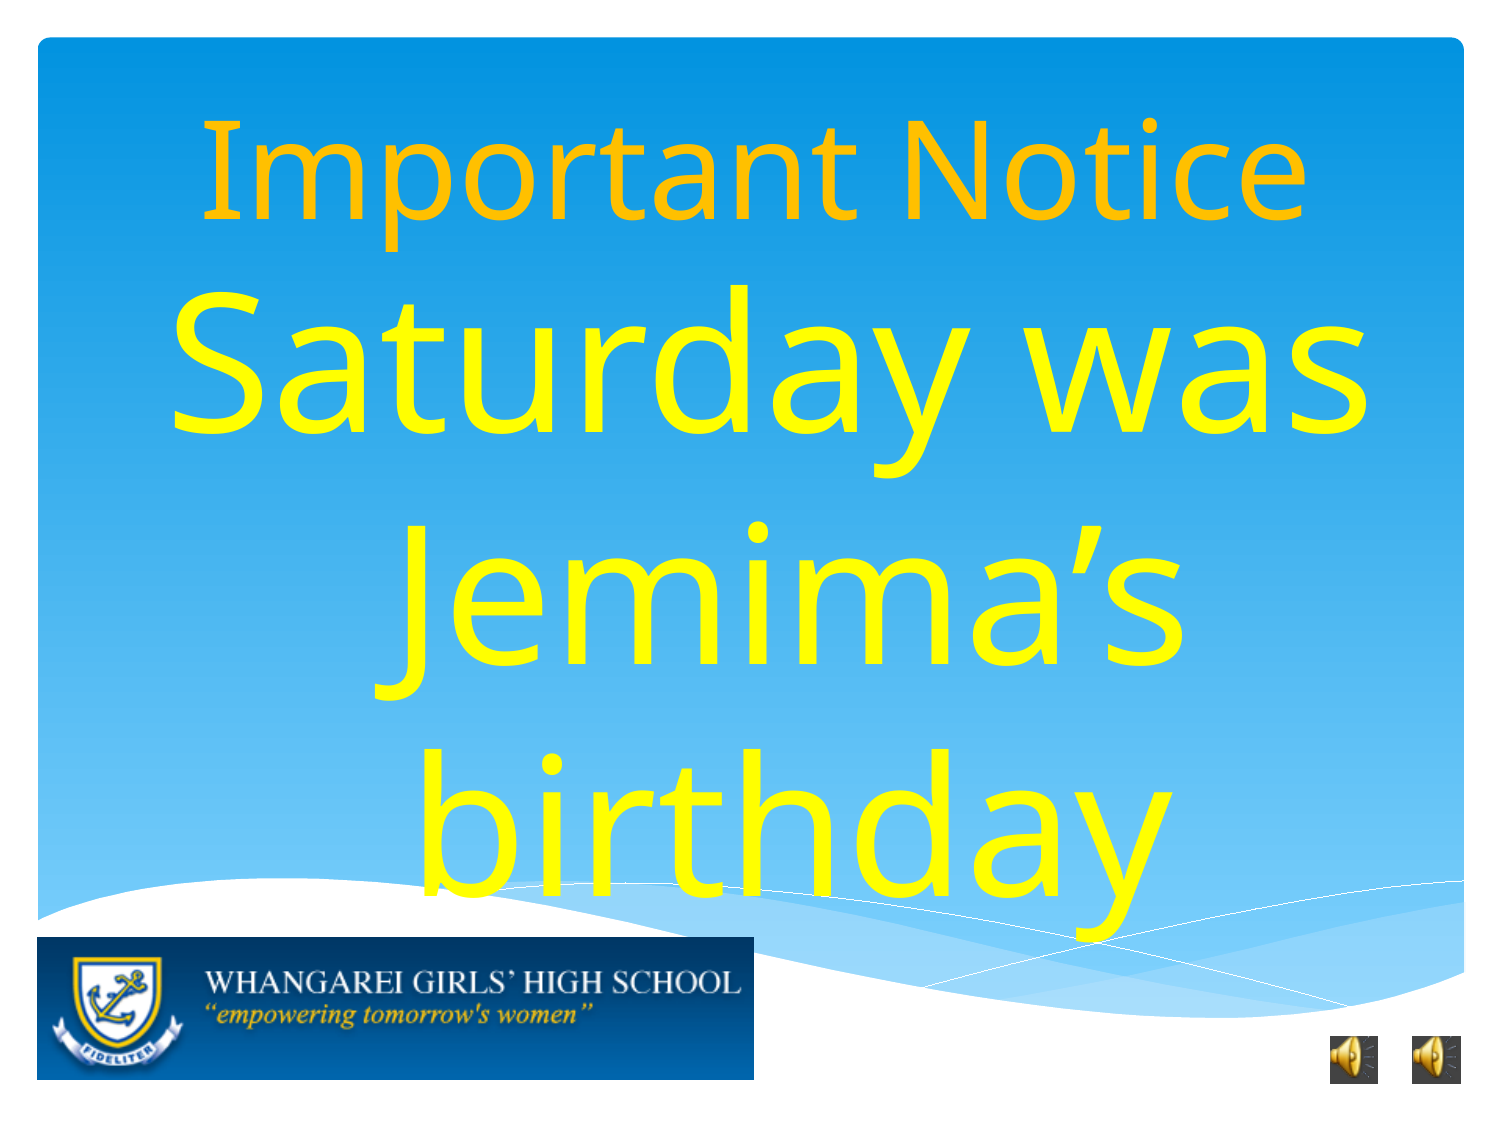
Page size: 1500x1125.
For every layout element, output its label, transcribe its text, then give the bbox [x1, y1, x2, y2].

picture [1411, 1034, 1462, 1086]
text_box Important Notice [149, 37, 1362, 255]
text_box Saturday was Jemima’s birthday [149, 231, 1391, 963]
picture [1328, 1034, 1380, 1086]
picture [37, 937, 754, 1080]
